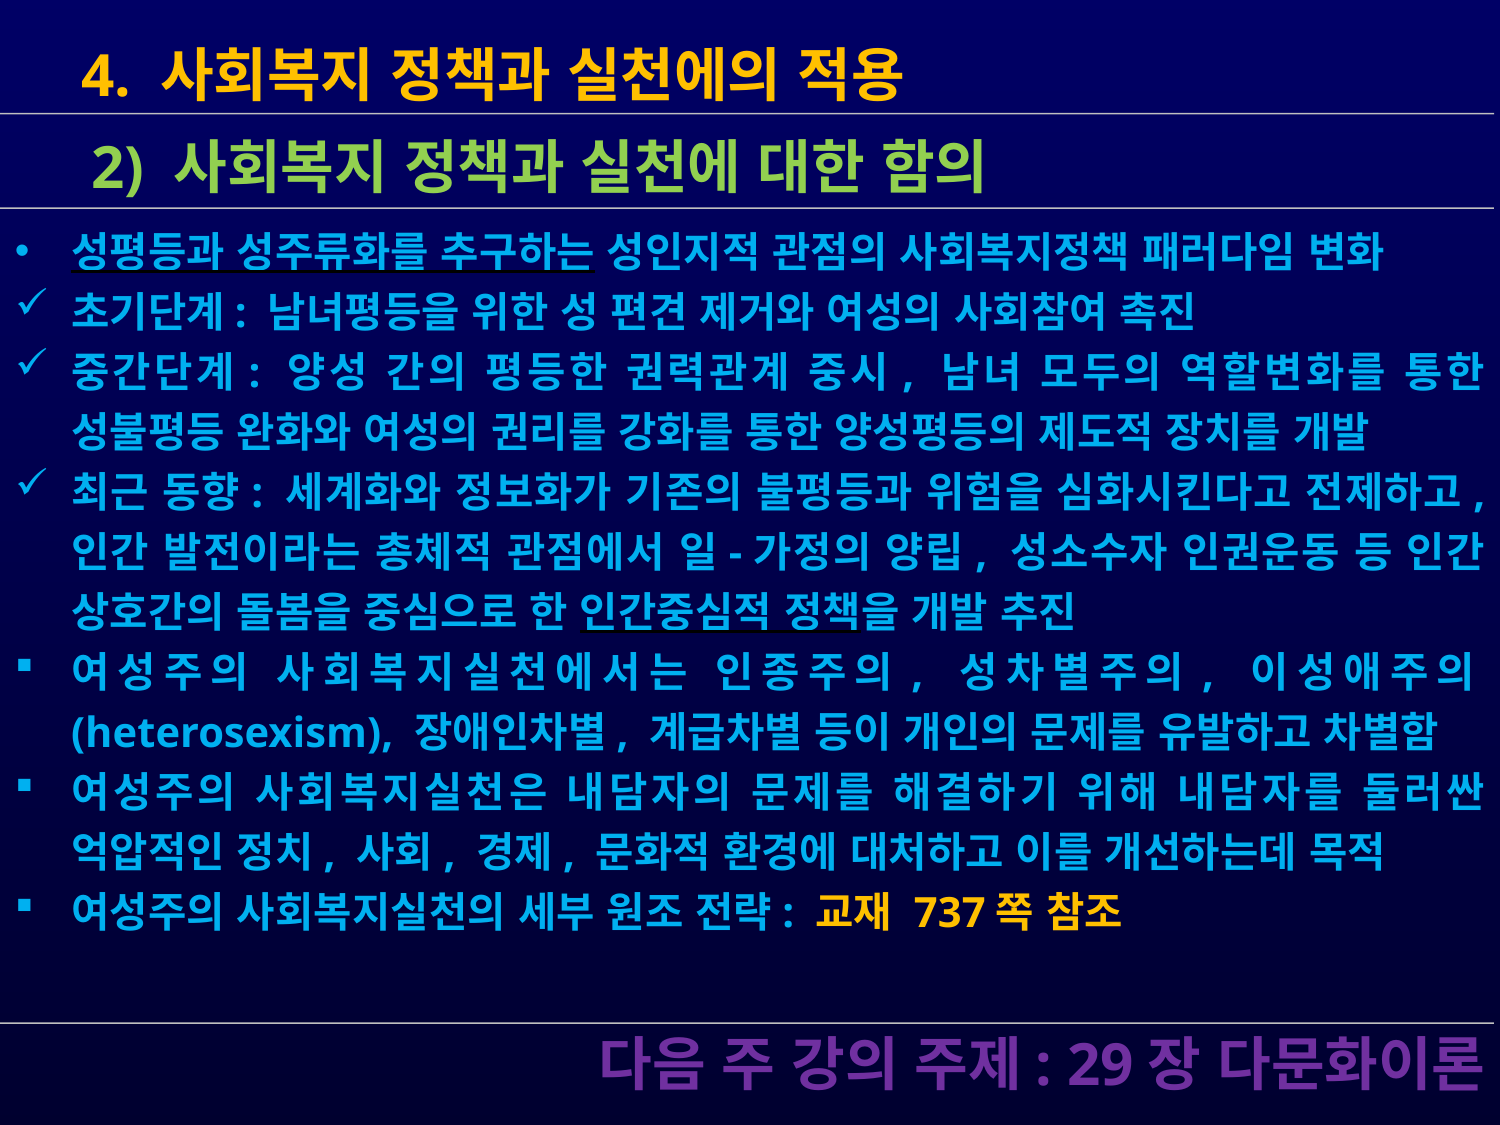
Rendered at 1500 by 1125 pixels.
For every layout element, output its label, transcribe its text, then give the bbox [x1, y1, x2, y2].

text_box 다음 주 강의 주제: 29장 다문화이론 [0, 1020, 1500, 1105]
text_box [0, 30, 1500, 943]
